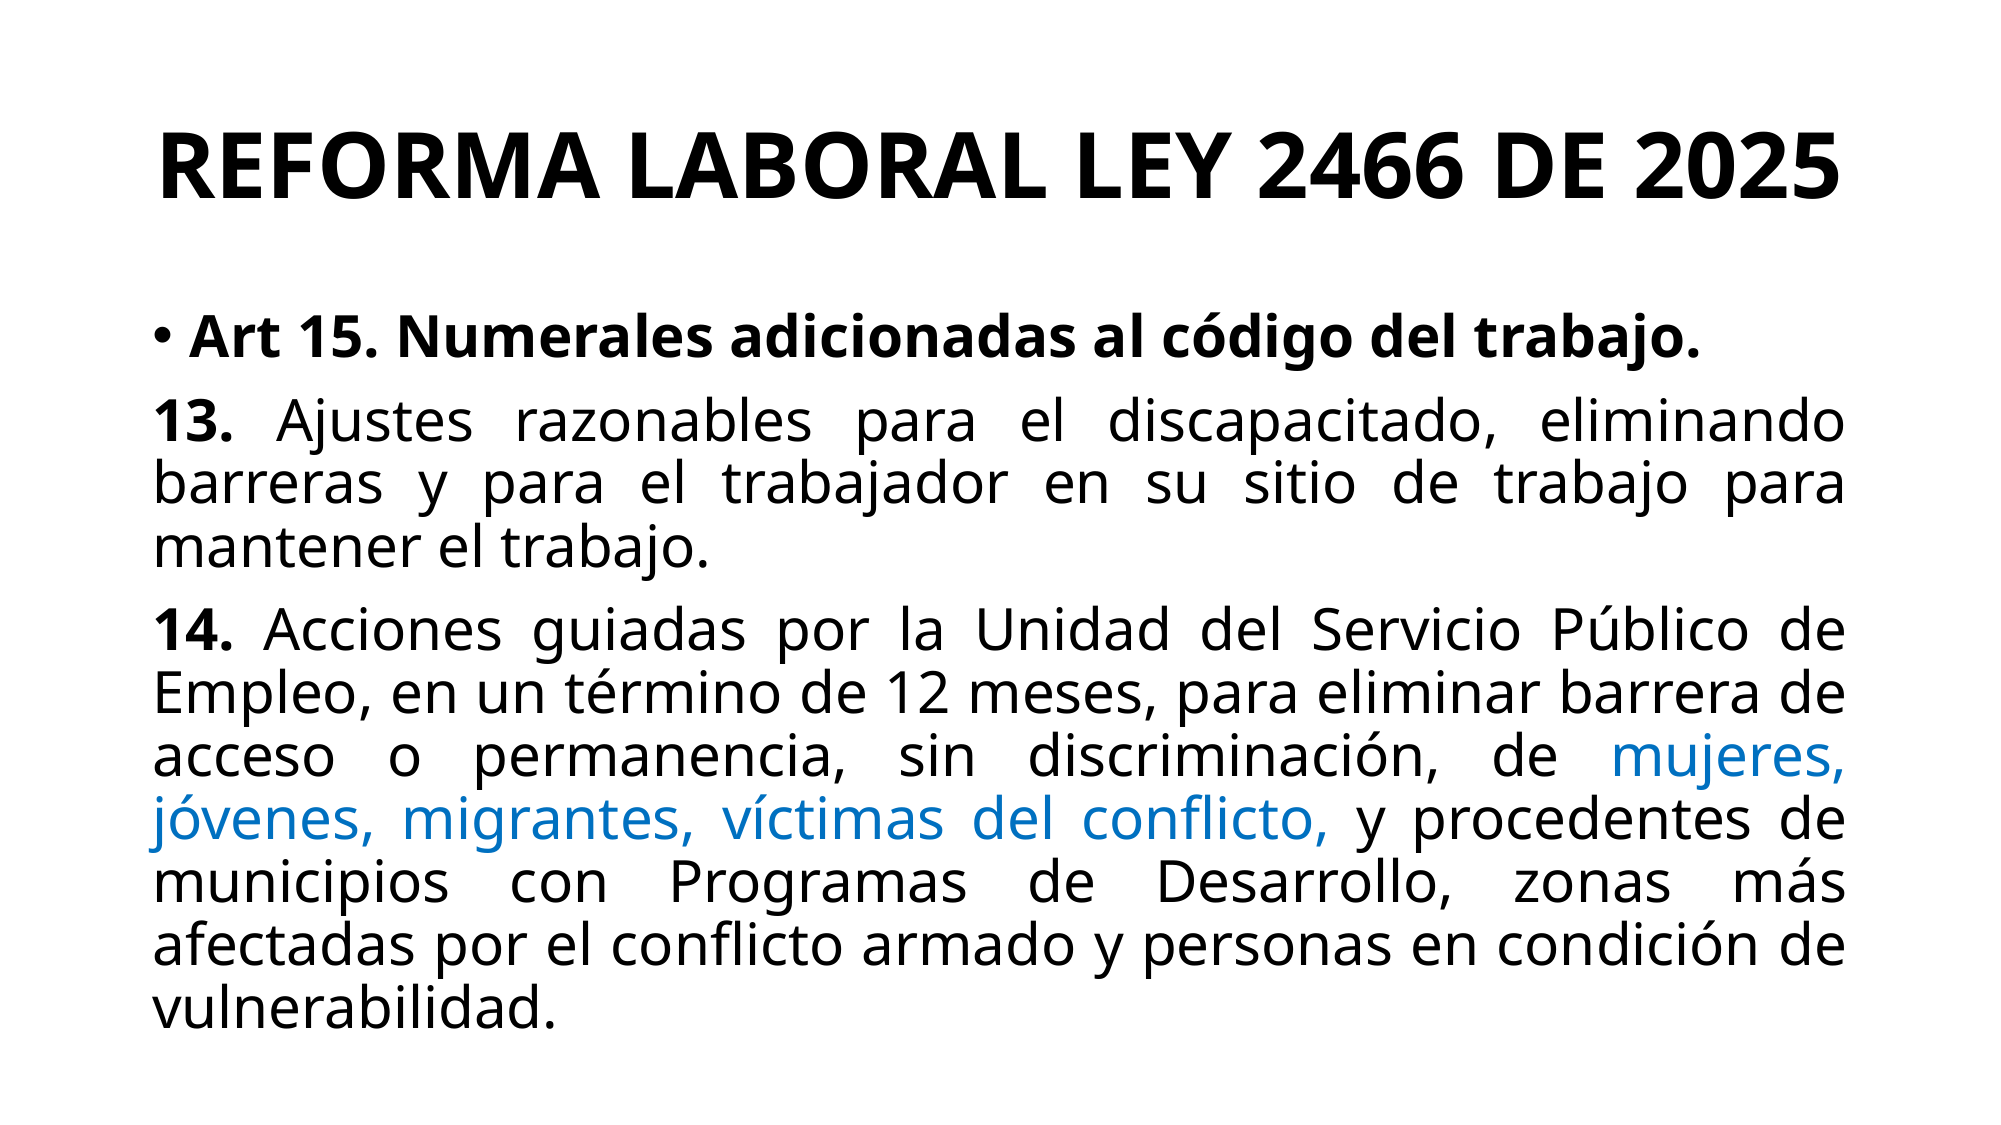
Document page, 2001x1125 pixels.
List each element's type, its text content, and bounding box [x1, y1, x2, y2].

list Art 15. Numerales adicionadas al código del trabajo. 13. Ajustes razonables para el discapacitado, eliminando barreras y para el trabajador en su sitio de trabajo para mantener el trabajo. 14. Acciones guiadas por la Unidad del Servicio Público de Empleo, en un término de 12 meses, para eliminar barrera de acceso o permanencia, sin discriminación, de mujeres, jóvenes, migrantes, víctimas del conflicto, y procedentes de municipios con Programas de Desarrollo, zonas más afectadas por el conflicto armado y personas en condición de vulnerabilidad. [137, 299, 1863, 1014]
title REFORMA LABORAL LEY 2466 DE 2025 [137, 59, 1863, 278]
